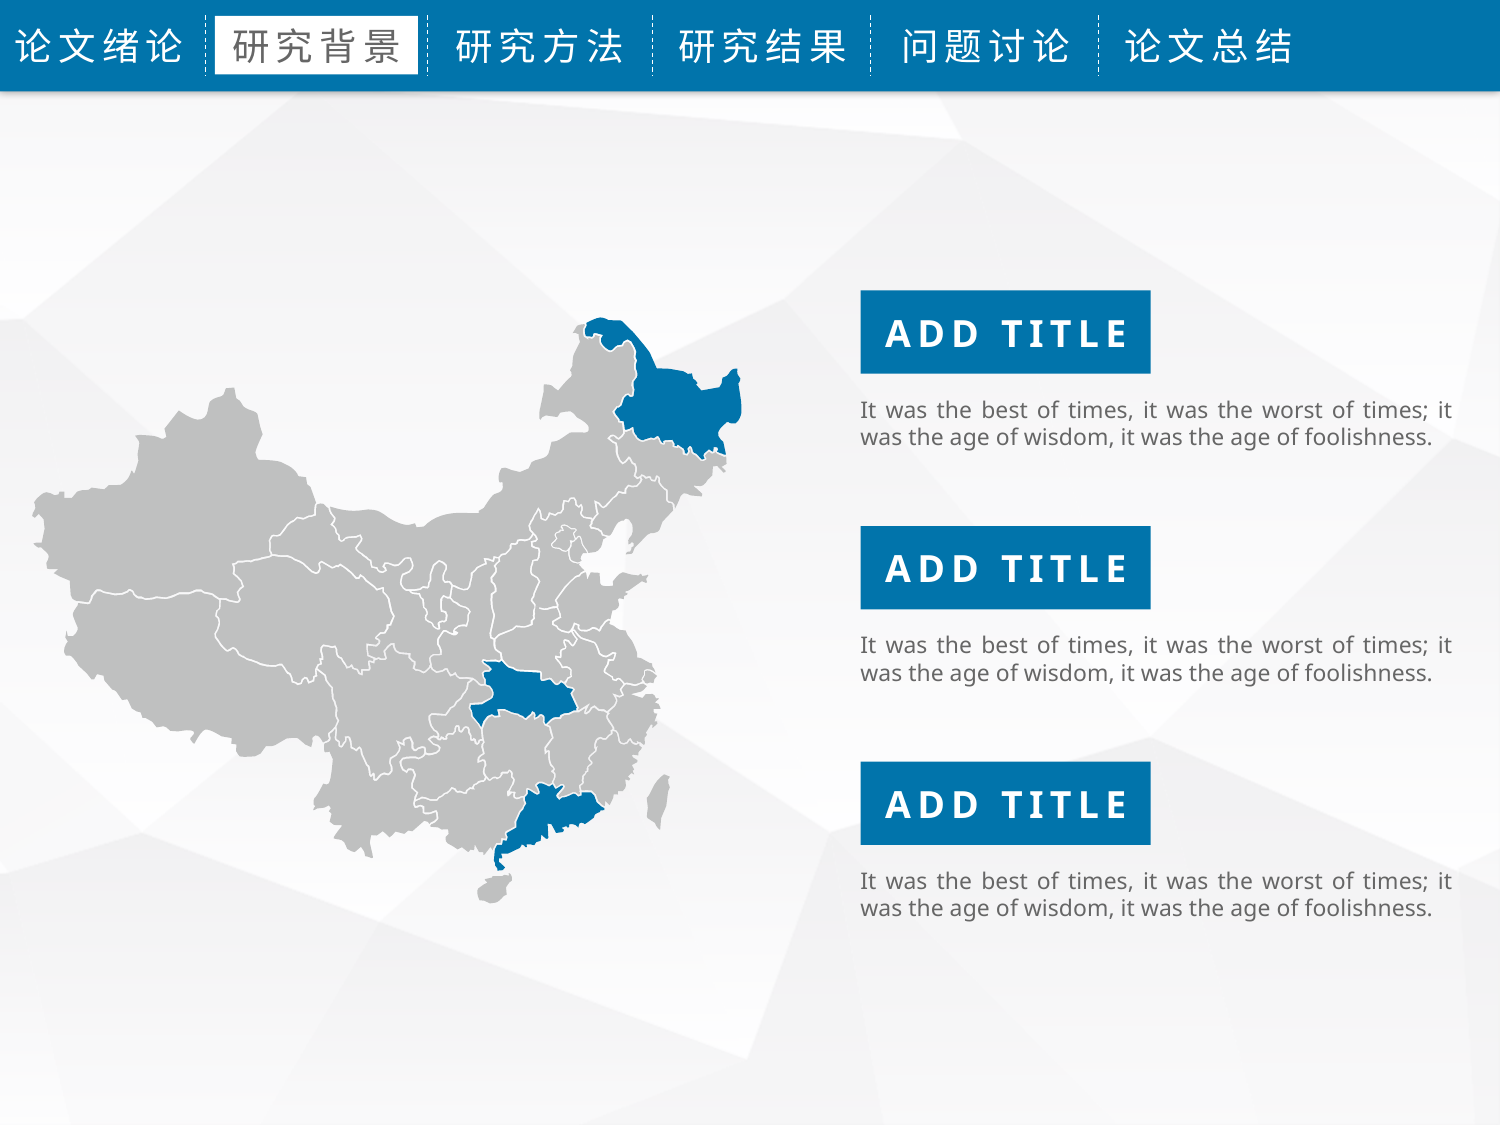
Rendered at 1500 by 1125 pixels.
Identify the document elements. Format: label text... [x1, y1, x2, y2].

text_box 问题讨论 [886, 15, 1098, 76]
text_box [32, 290, 1468, 930]
text_box [0, 0, 1500, 92]
text_box 研究结果 [871, 15, 876, 76]
text_box 研究结果 [663, 15, 870, 76]
text_box 论文绪论 [0, 15, 205, 76]
text_box 论文绪论 [206, 15, 211, 76]
text_box 研究方法 [440, 15, 652, 76]
picture [0, 92, 1500, 1125]
text_box 论文总结 [1109, 15, 1322, 76]
text_box 研究背景 [213, 15, 420, 76]
